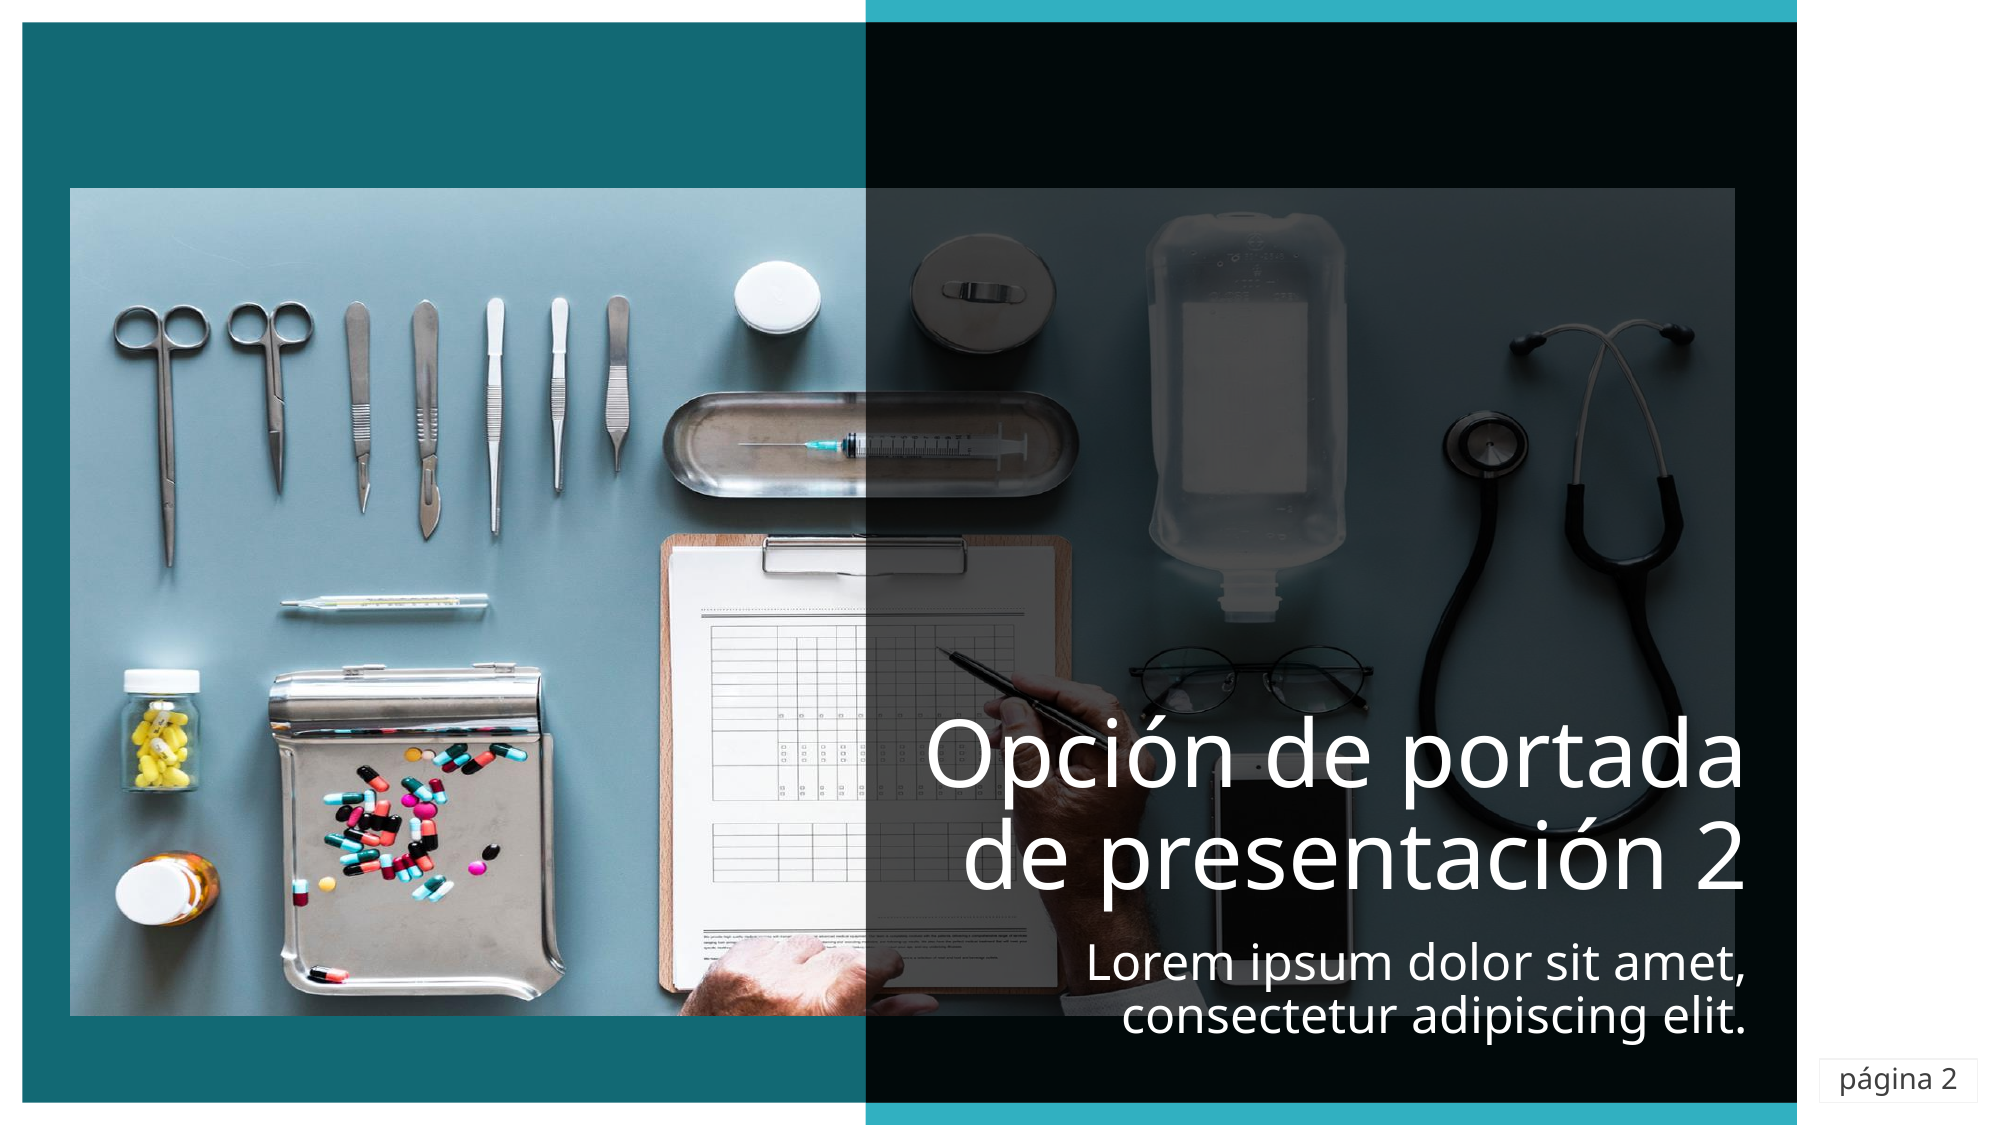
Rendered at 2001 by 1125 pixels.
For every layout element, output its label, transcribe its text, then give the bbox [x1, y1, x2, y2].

slide_number página ‹#› [1819, 1058, 1978, 1103]
picture [70, 188, 1735, 1016]
subtitle Lorem ipsum dolor sit amet, consectetur adipiscing elit. [914, 936, 1749, 1051]
text_box [865, 22, 1797, 1103]
title Opción de portada de presentación 2 [1739, 602, 1749, 910]
